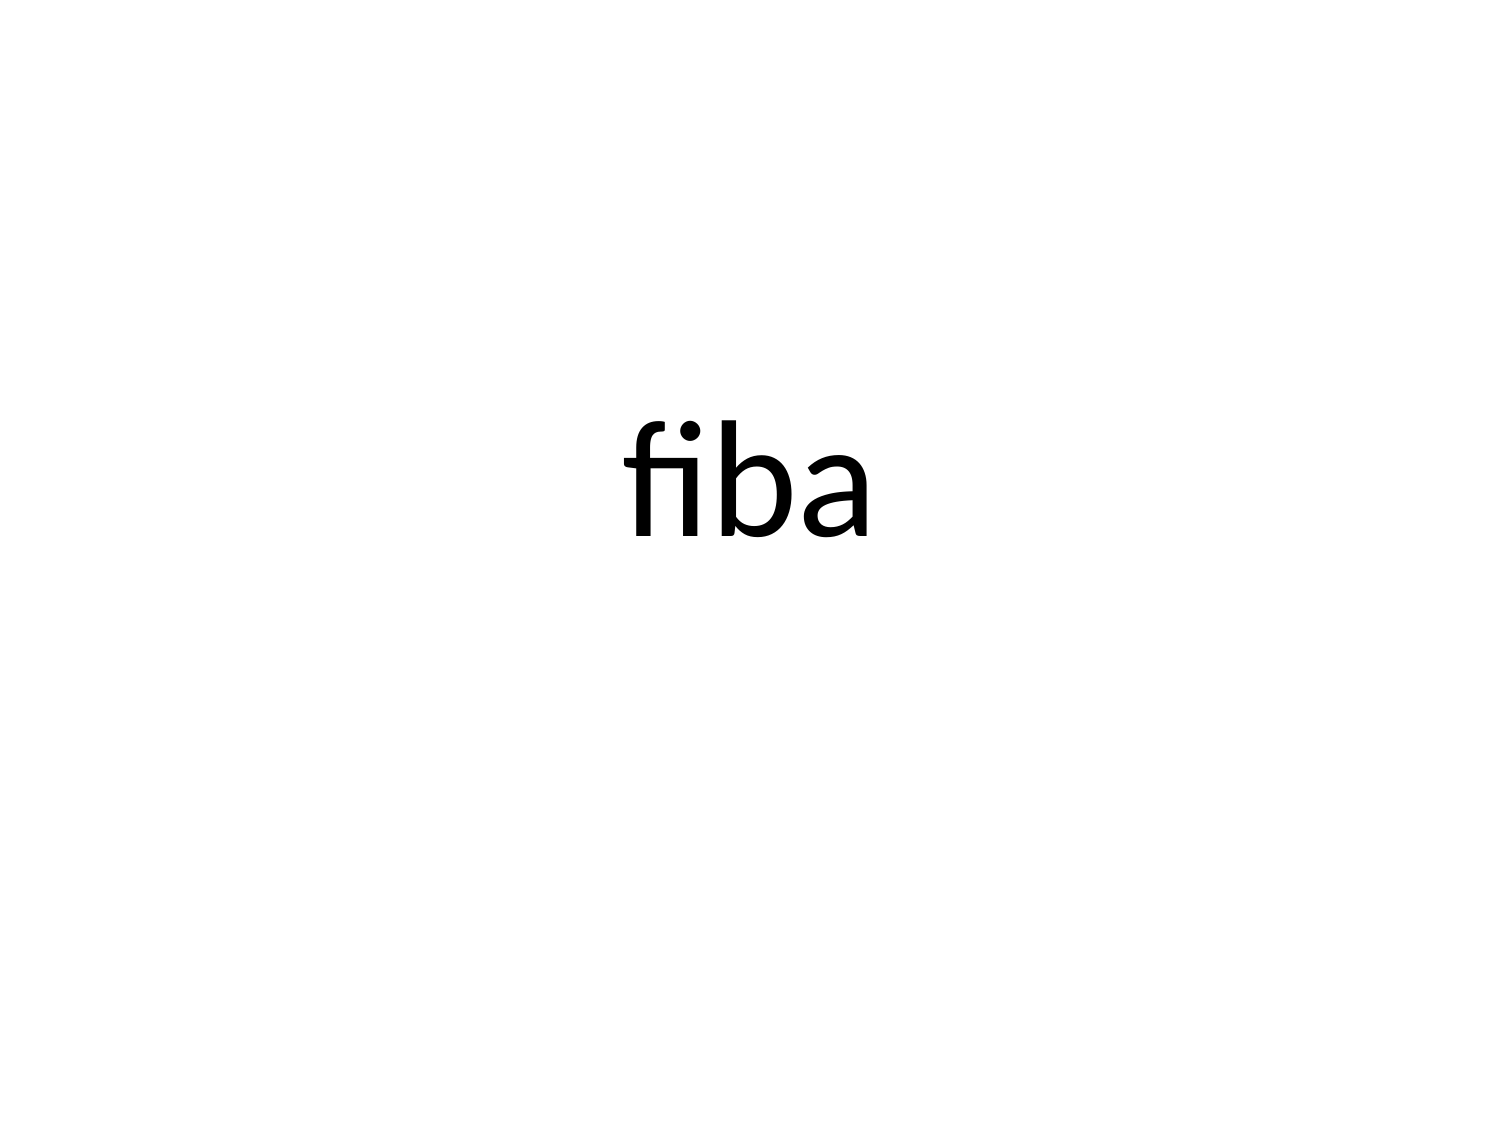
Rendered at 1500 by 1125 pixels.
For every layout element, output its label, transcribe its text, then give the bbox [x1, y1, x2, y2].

title fiba [112, 349, 1388, 591]
